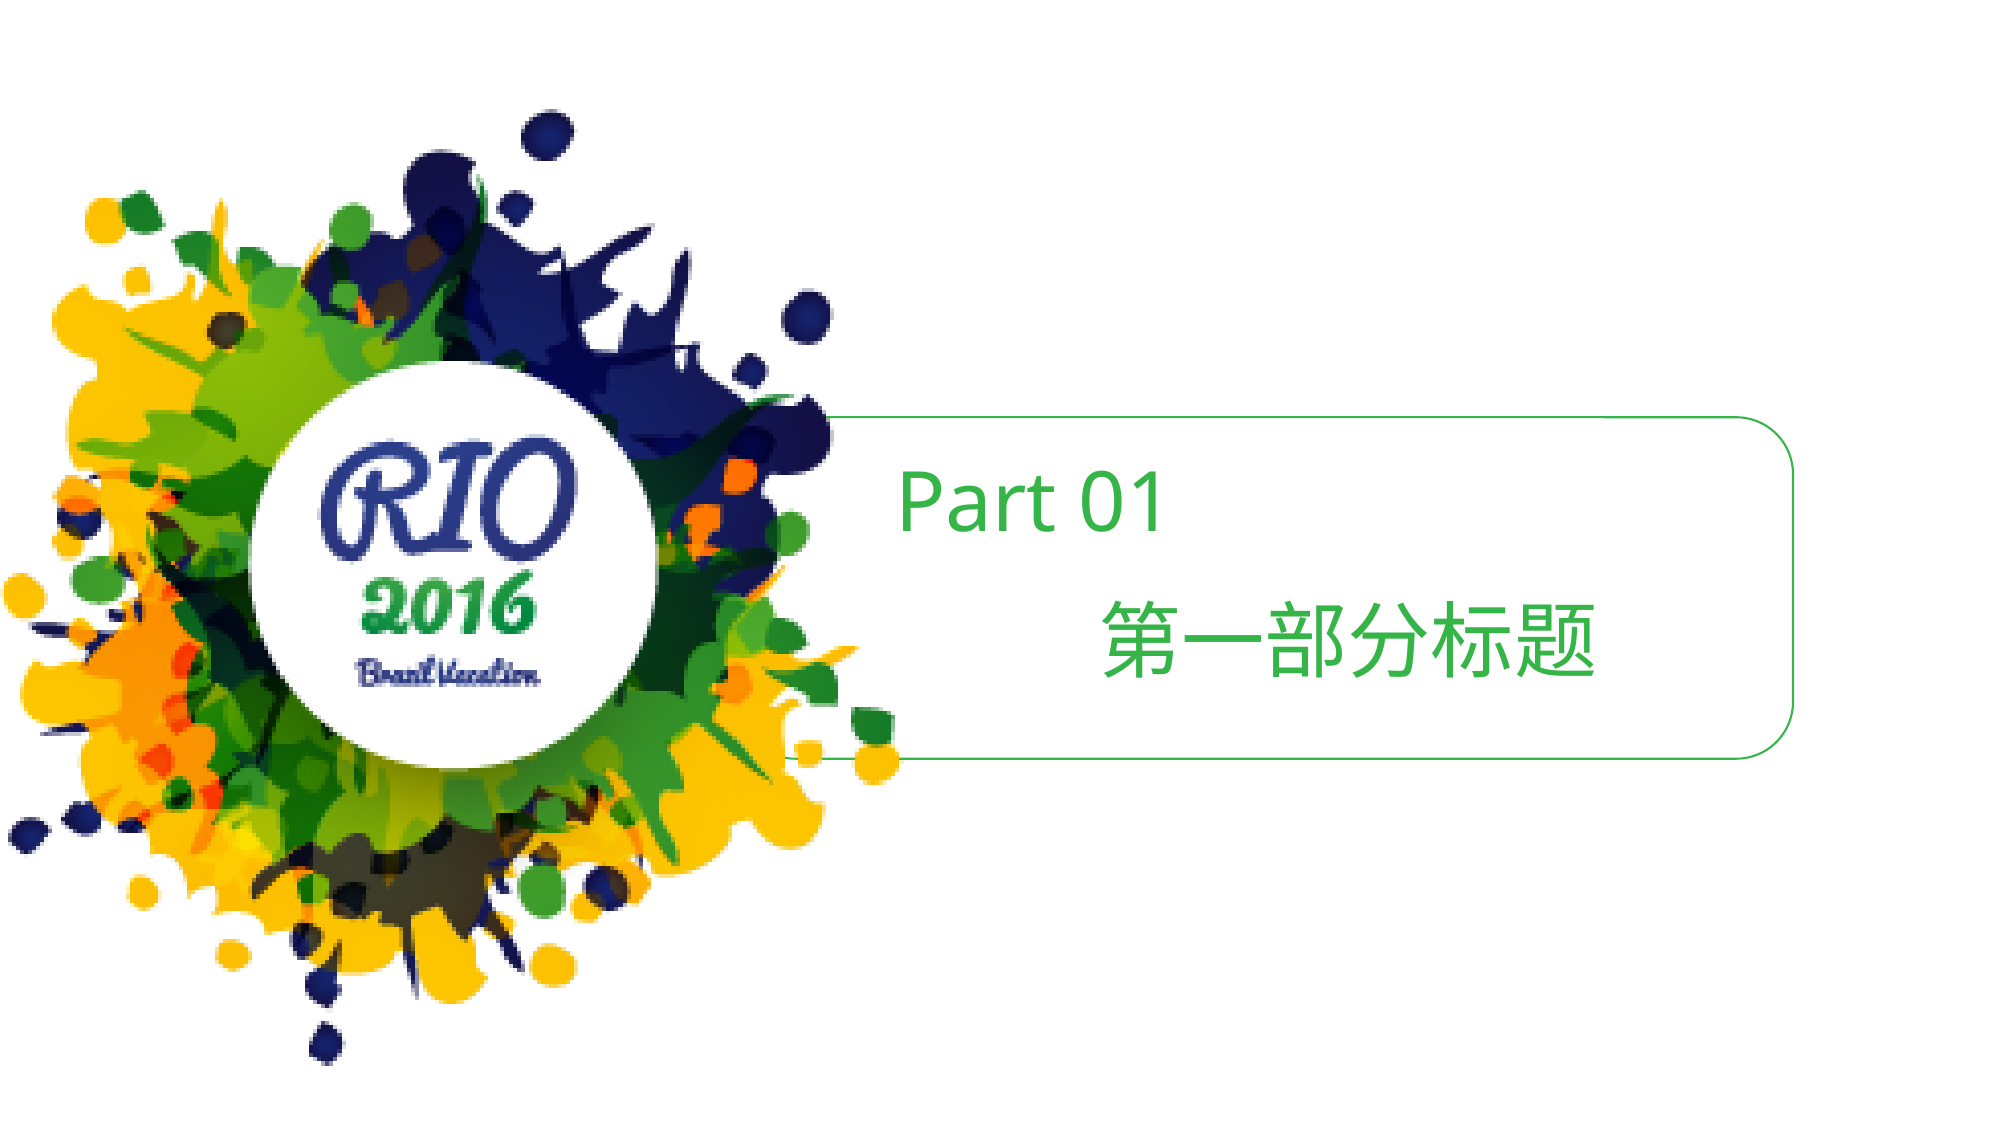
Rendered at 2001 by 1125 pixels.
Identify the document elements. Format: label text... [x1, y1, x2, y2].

text_box 第一部分标题 [1083, 580, 1613, 696]
text_box [904, 416, 1795, 760]
picture [0, 109, 904, 1066]
text_box Part 01 [904, 440, 1189, 556]
